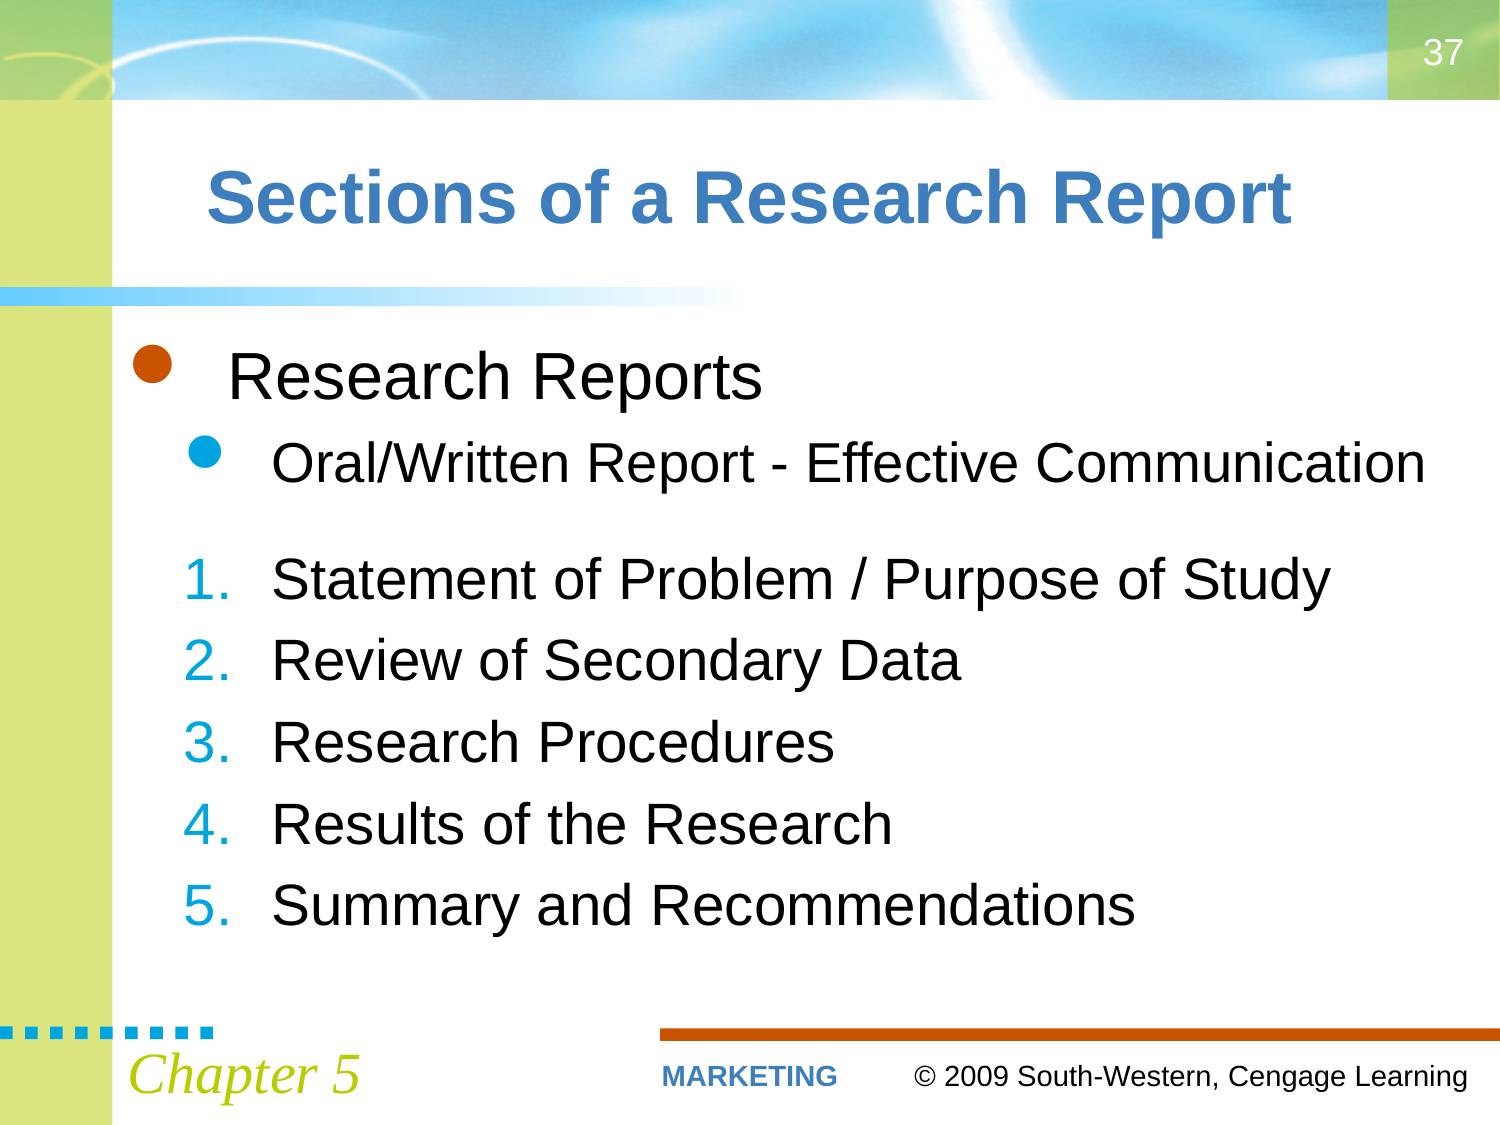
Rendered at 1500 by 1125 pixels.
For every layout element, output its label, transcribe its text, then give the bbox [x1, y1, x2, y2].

list Research Reports Oral/Written Report - Effective Communication Statement of Problem / Purpose of Study Review of Secondary Data Research Procedures Results of the Research Summary and Recommendations [112, 324, 1476, 1001]
footer Chapter 5 [112, 1012, 638, 1113]
title Sections of a Research Report [112, 99, 1388, 288]
slide_number 37 [1387, 0, 1500, 101]
